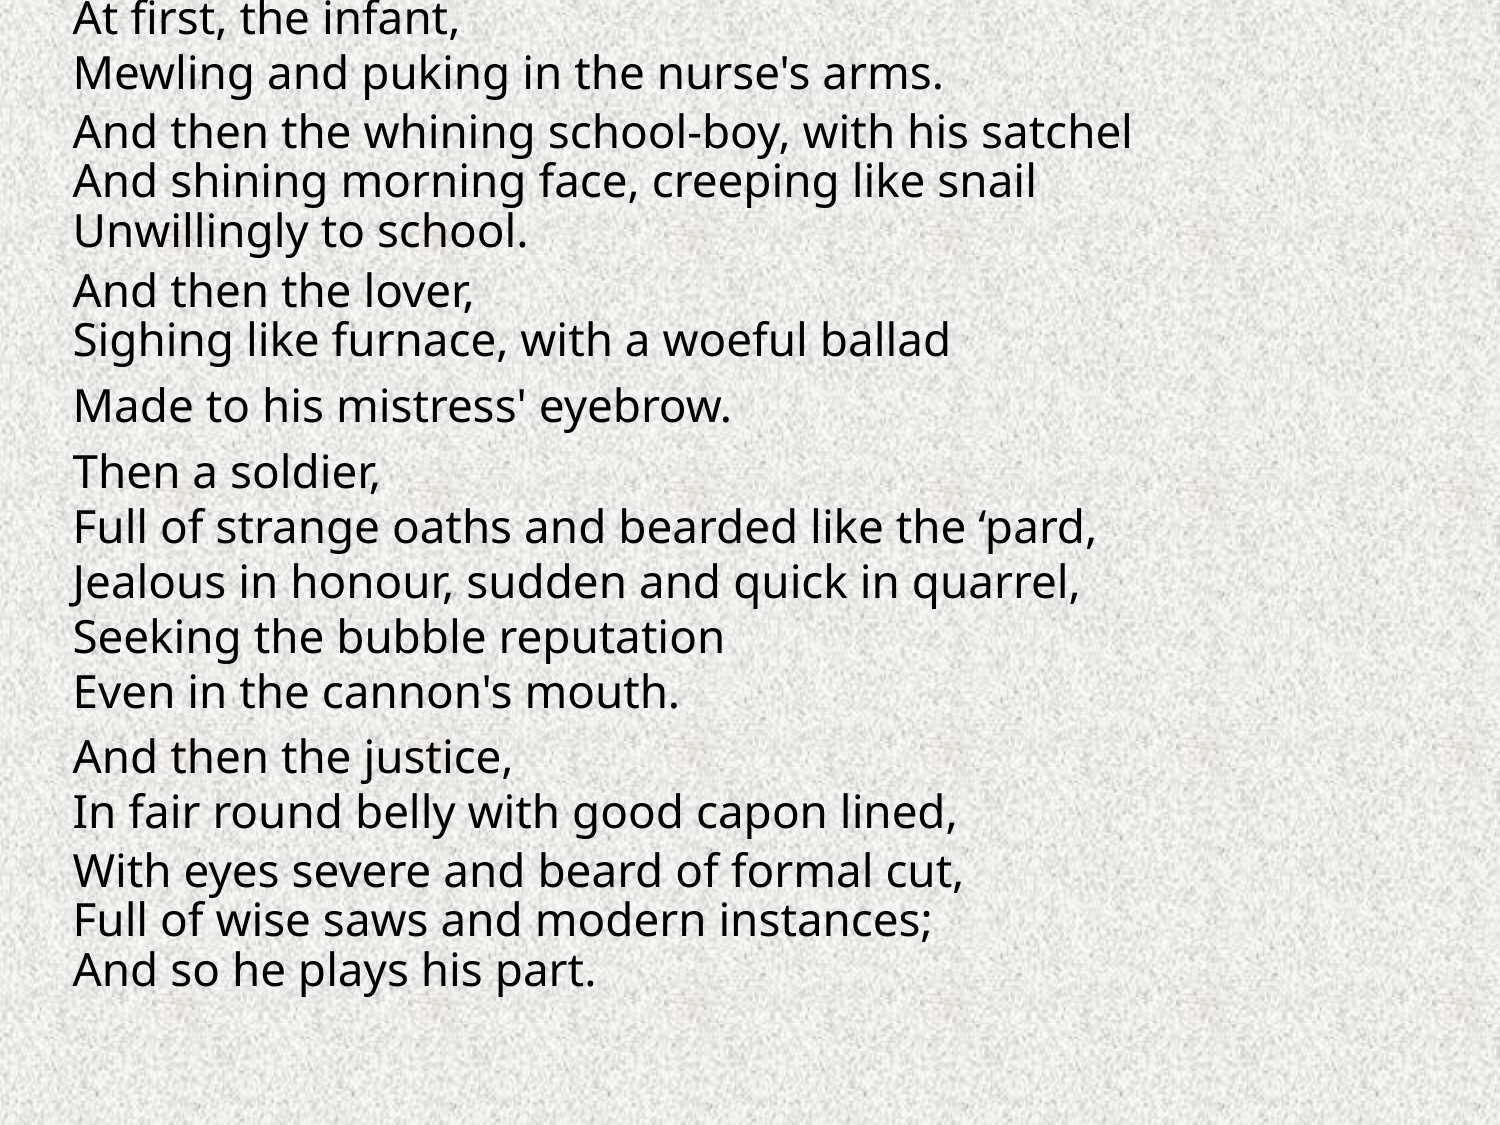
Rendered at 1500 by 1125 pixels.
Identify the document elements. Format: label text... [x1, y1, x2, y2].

text_box At first, the infant, Mewling and puking in the nurse's arms. And then the whining school-boy, with his satchel And shining morning face, creeping like snail Unwillingly to school. And then the lover, Sighing like furnace, with a woeful ballad Made to his mistress' eyebrow. Then a soldier, Full of strange oaths and bearded like the ‘pard, Jealous in honour, sudden and quick in quarrel, Seeking the bubble reputation Even in the cannon's mouth. And then the justice, In fair round belly with good capon lined, With eyes severe and beard of formal cut, Full of wise saws and modern instances; And so he plays his part. [65, 0, 1500, 1004]
picture [0, 0, 1500, 1125]
